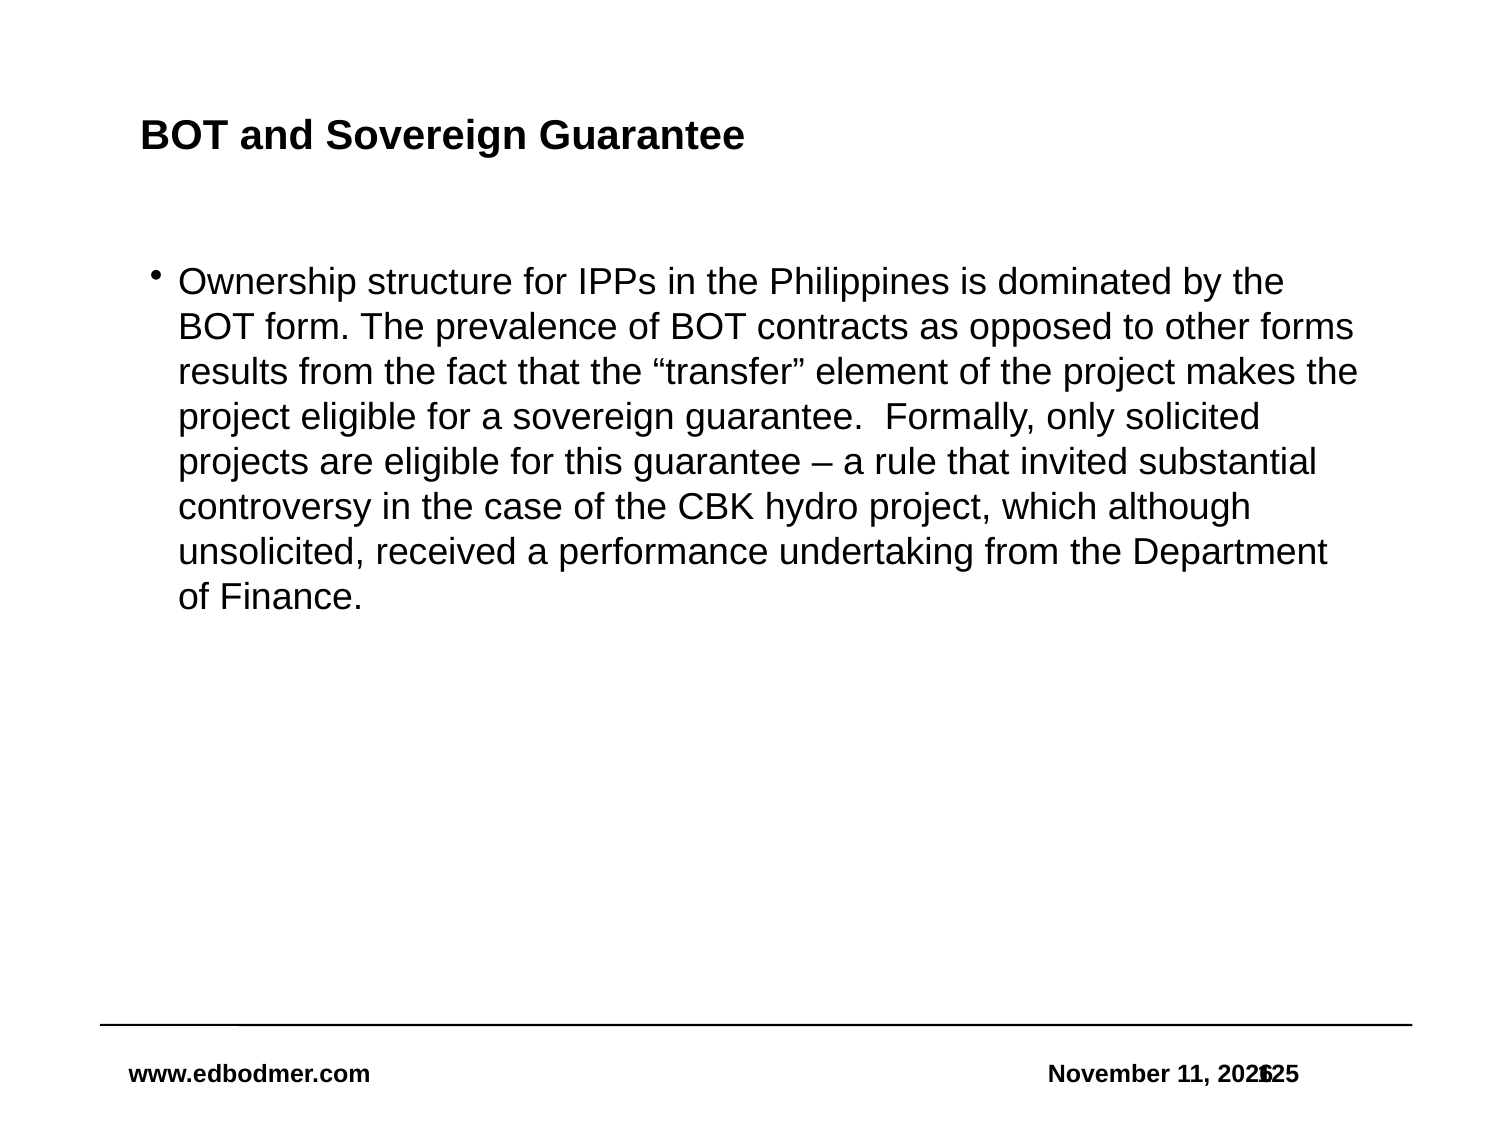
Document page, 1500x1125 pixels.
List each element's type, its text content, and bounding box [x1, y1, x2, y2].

title BOT and Sovereign Guarantee [124, 99, 1288, 226]
list Ownership structure for IPPs in the Philippines is dominated by the BOT form. The prevalence of BOT contracts as opposed to other forms results from the fact that the “transfer” element of the project makes the project eligible for a sovereign guarantee. Formally, only solicited projects are eligible for this guarantee – a rule that invited substantial controversy in the case of the CBK hydro project, which although unsolicited, received a performance undertaking from the Department of Finance. [124, 249, 1376, 1001]
